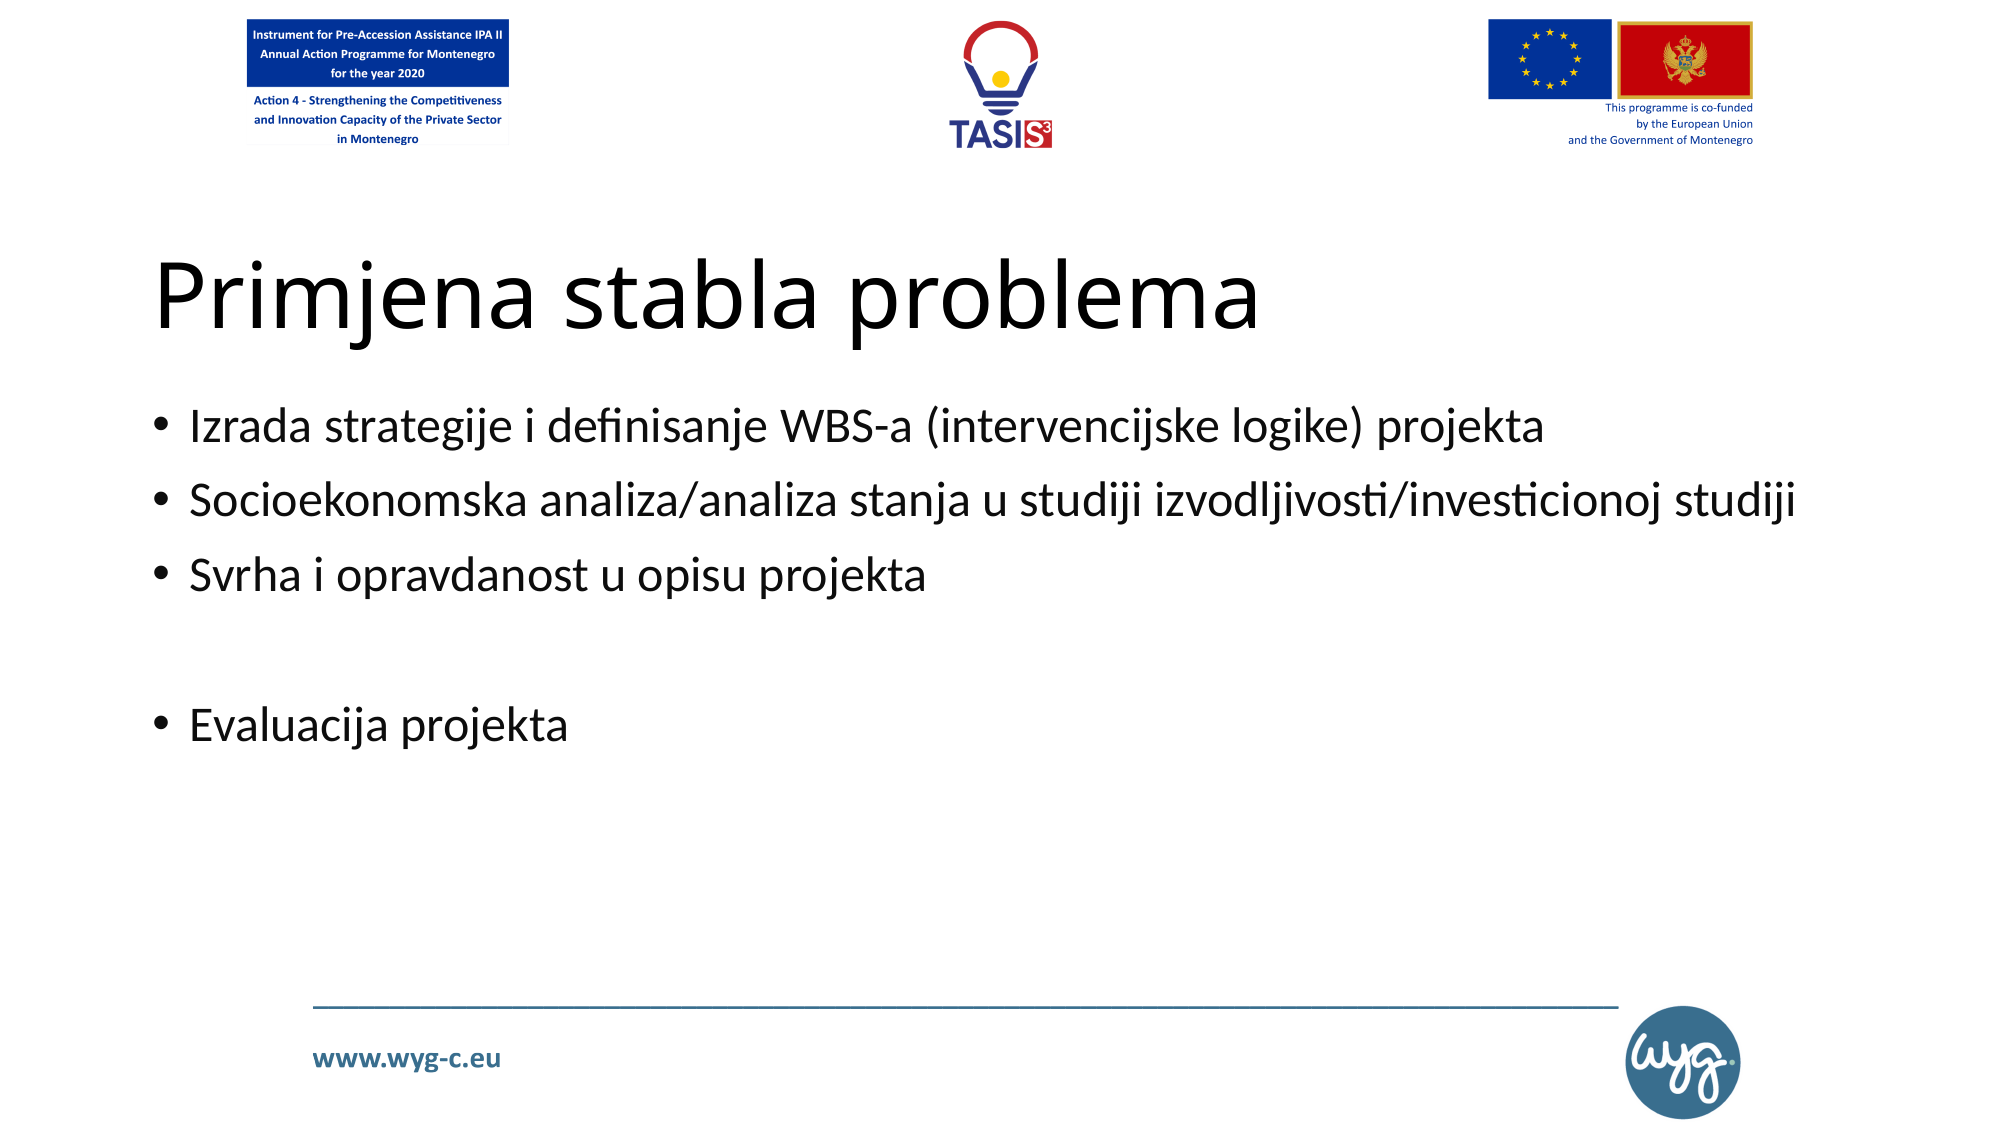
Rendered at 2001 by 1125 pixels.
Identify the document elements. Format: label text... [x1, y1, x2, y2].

list Izrada strategije i definisanje WBS-a (intervencijske logike) projekta Socioekonomska analiza/analiza stanja u studiji izvodljivosti/investicionoj studiji Svrha i opravdanost u opisu projekta Evaluacija projekta [137, 391, 1863, 1014]
picture [312, 1014, 1743, 1125]
title Primjena stabla problema [137, 220, 1863, 377]
picture [246, 19, 1753, 149]
